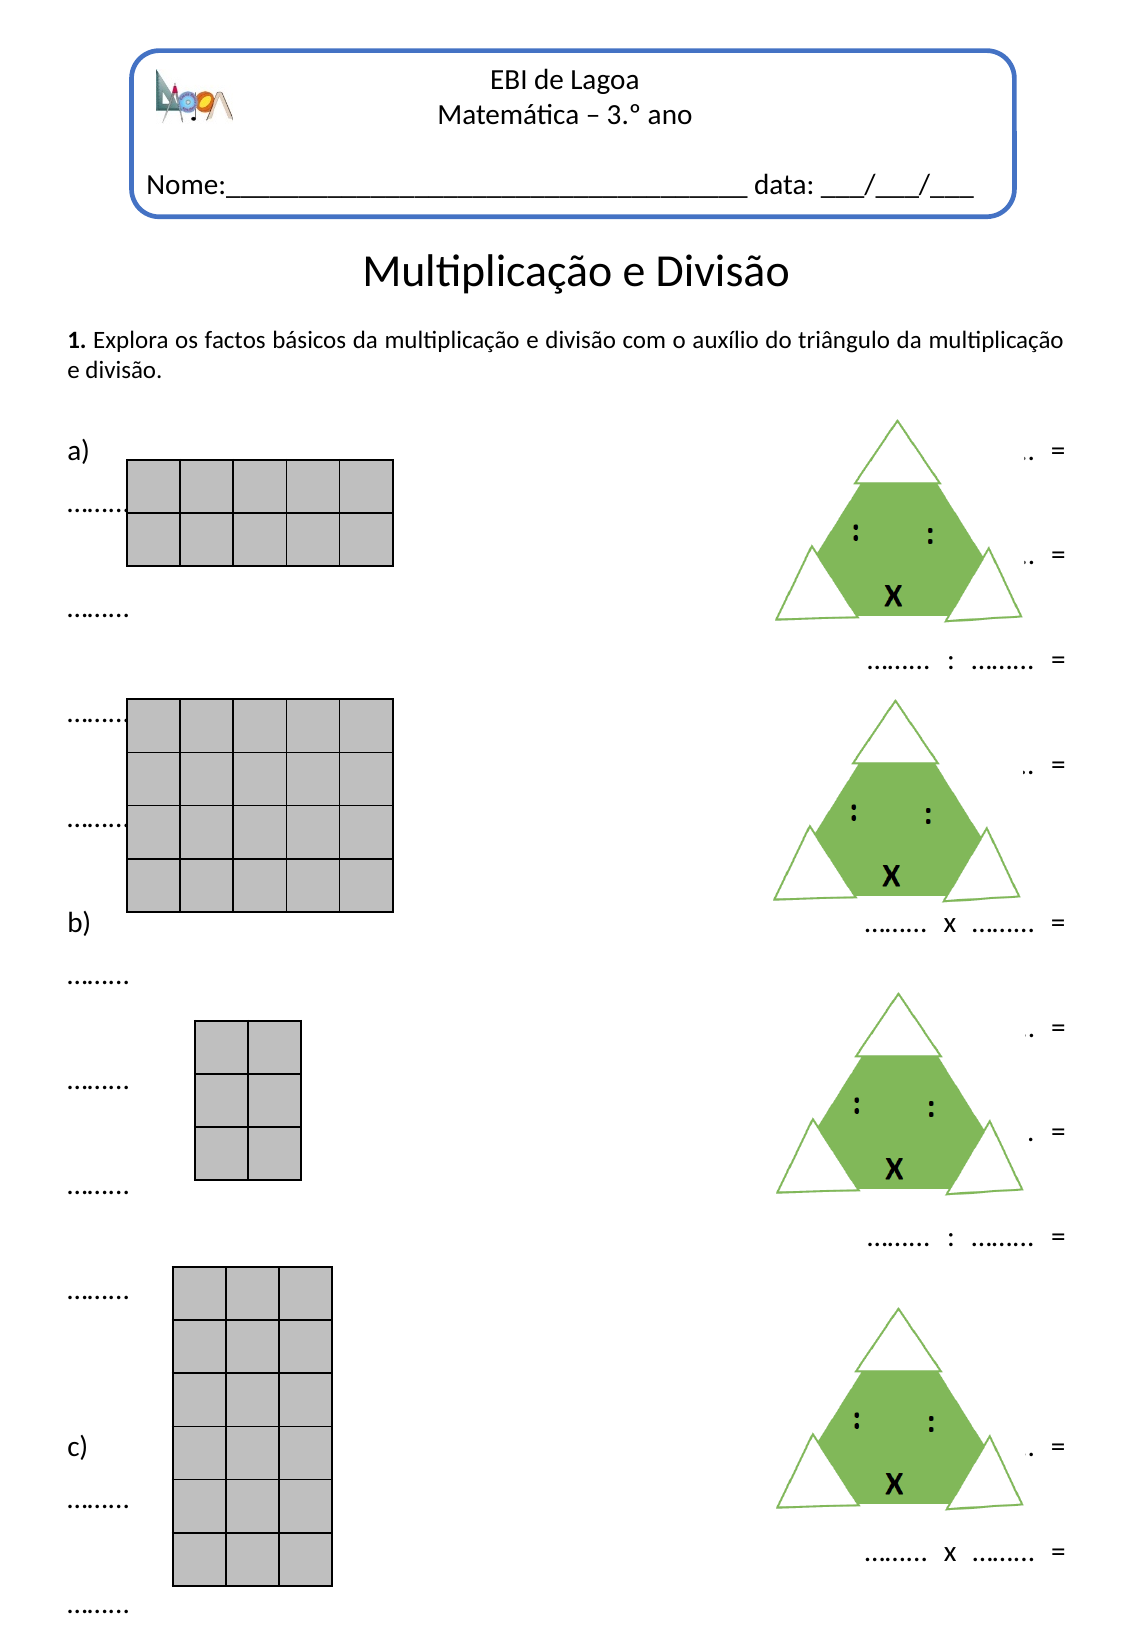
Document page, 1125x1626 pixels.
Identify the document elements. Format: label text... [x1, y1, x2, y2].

table_cell [181, 514, 232, 565]
table_cell [128, 806, 179, 858]
table_cell [174, 1427, 225, 1479]
table_cell [174, 1534, 225, 1585]
table_cell [181, 860, 232, 911]
text_box Multiplicação e Divisão [156, 233, 996, 304]
table_cell [287, 806, 339, 858]
table_cell [227, 1427, 278, 1479]
table_cell [340, 514, 392, 565]
table_cell [128, 860, 179, 911]
picture [769, 692, 1024, 912]
table_cell [340, 753, 392, 805]
table_cell [234, 753, 286, 805]
table_header [287, 461, 339, 512]
text_box 1. Explora os factos básicos da multiplicação e divisão com o auxílio do triângulo da multiplicação e divisão. a) ……... x ……... = ……... ……... x ……... = ……... ……... : ……... = ……... ……... : ……... = ……... b) ……... x ……... = ……... ……... x ……... = ……... ……... : ……... = ……... ……... : ……... = ……... c) ……... x ……... = ……... ……... x ……... = ……... ……... : ……... = ……... ……... : ……... = ……... d) ……... x ……... = ……... ……... x ……... = ……... ……... : ……... = ……... ……... : ……... = ……... [52, 316, 1081, 1625]
table_cell [234, 514, 286, 565]
table_cell [280, 1534, 331, 1585]
table_cell [174, 1321, 225, 1372]
table_cell [181, 753, 232, 805]
table_cell [280, 1480, 331, 1532]
table_header [280, 1268, 331, 1319]
table_cell [287, 514, 339, 565]
table_cell [280, 1427, 331, 1479]
table_cell [234, 806, 286, 858]
table_header [234, 700, 286, 752]
table_header [128, 700, 179, 752]
table_header [196, 1022, 247, 1073]
table_header [181, 461, 232, 512]
table_cell [174, 1374, 225, 1426]
table_header [181, 700, 232, 752]
table_cell [340, 806, 392, 858]
table_cell [196, 1128, 247, 1179]
table_cell [227, 1480, 278, 1532]
picture [772, 1300, 1026, 1520]
table_header [234, 461, 286, 512]
table_header [340, 700, 392, 752]
table_cell [227, 1534, 278, 1585]
table_cell [280, 1321, 331, 1372]
table_cell [227, 1374, 278, 1426]
table_cell [249, 1075, 300, 1126]
table_cell [287, 860, 339, 911]
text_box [131, 50, 1015, 217]
table_header [174, 1268, 225, 1319]
table_cell [249, 1128, 300, 1179]
table_cell [128, 514, 179, 565]
table_header [227, 1268, 278, 1319]
table_cell [227, 1321, 278, 1372]
table_header [287, 700, 339, 752]
table_cell [234, 860, 286, 911]
table_cell [340, 860, 392, 911]
table_header [340, 461, 392, 512]
table_cell [181, 806, 232, 858]
picture [772, 985, 1026, 1205]
table_header [249, 1022, 300, 1073]
table_cell [196, 1075, 247, 1126]
table_header [128, 461, 179, 512]
table_cell [280, 1374, 331, 1426]
table_cell [174, 1480, 225, 1532]
table_cell [287, 753, 339, 805]
table_cell [128, 753, 179, 805]
picture [770, 412, 1025, 632]
